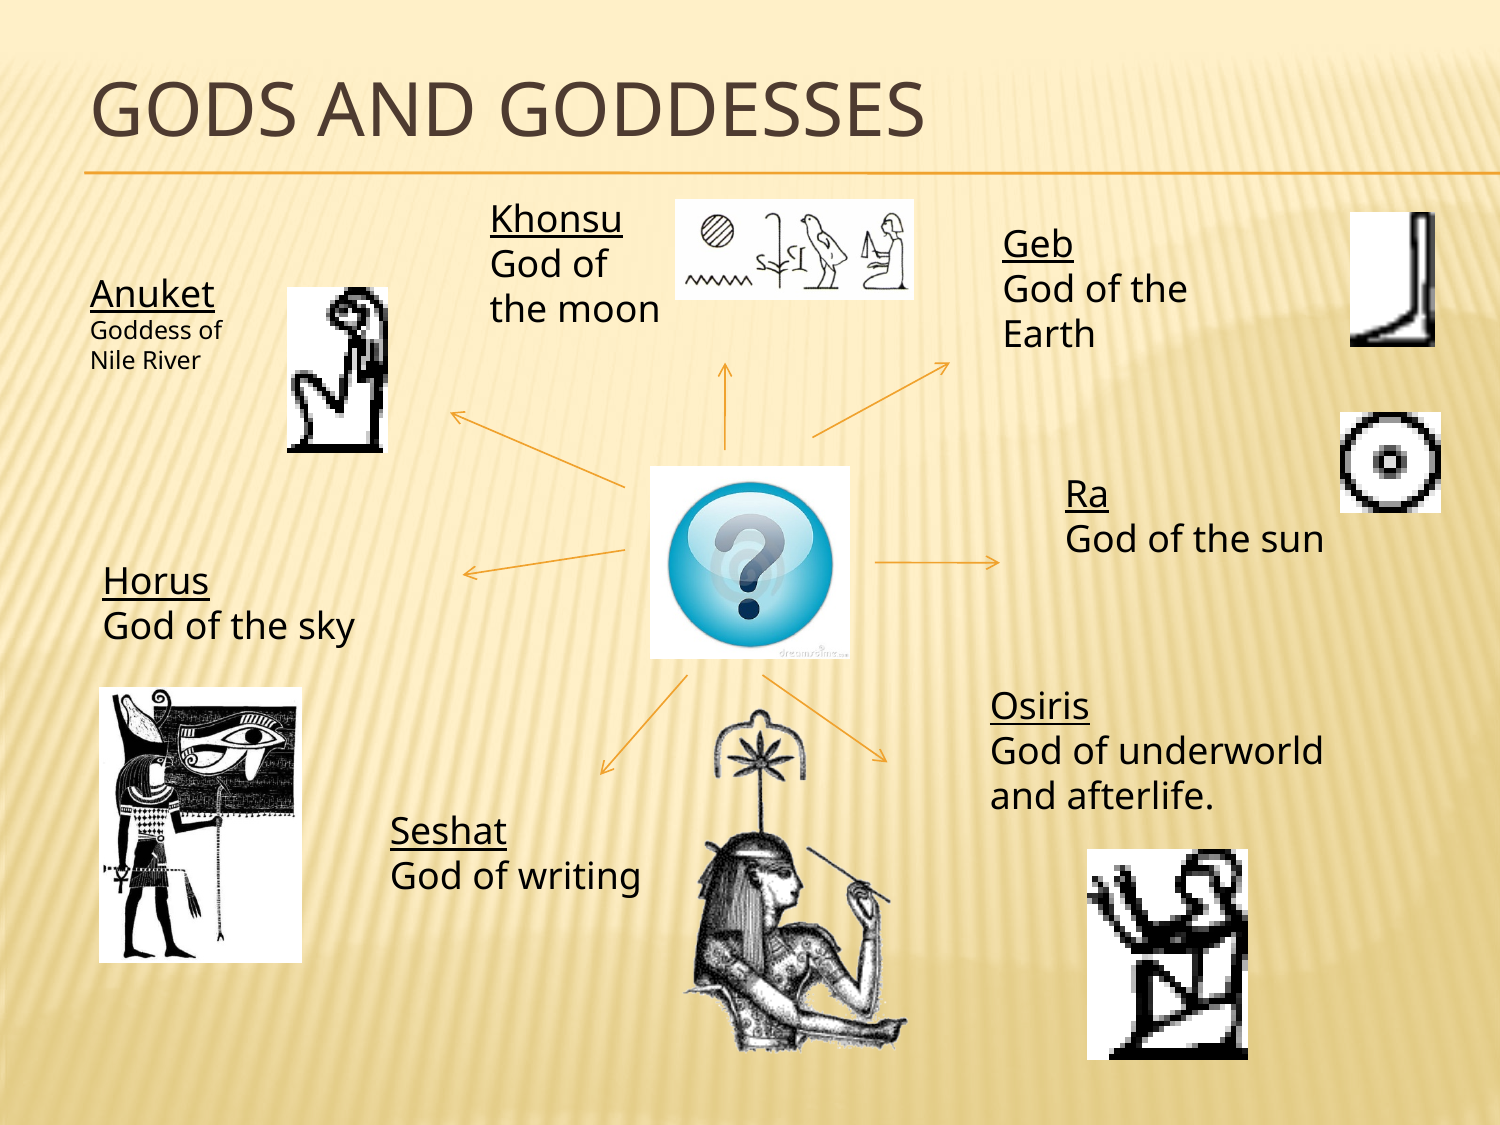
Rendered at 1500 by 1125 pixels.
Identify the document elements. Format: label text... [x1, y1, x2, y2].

picture [674, 699, 916, 1063]
text_box Anuket Goddess of Nile River [75, 262, 275, 383]
text_box Geb God of the Earth [987, 212, 1288, 363]
text_box Horus God of the sky [87, 549, 375, 655]
picture [1349, 212, 1435, 347]
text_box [593, 680, 694, 769]
text_box Khonsu God of the moon [474, 187, 688, 338]
text_box Osiris God of underworld and afterlife. [974, 674, 1350, 825]
picture [1087, 849, 1248, 1061]
picture [1340, 412, 1441, 513]
picture [674, 199, 915, 301]
title GODS and GODDESSES [75, 37, 1500, 176]
picture [287, 287, 388, 453]
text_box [462, 549, 626, 576]
text_box Seshat God of writing [374, 799, 664, 905]
picture [649, 465, 851, 659]
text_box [812, 362, 951, 438]
picture [99, 687, 303, 963]
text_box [762, 674, 888, 697]
text_box Ra God of the sun [1049, 462, 1425, 568]
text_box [449, 412, 626, 488]
